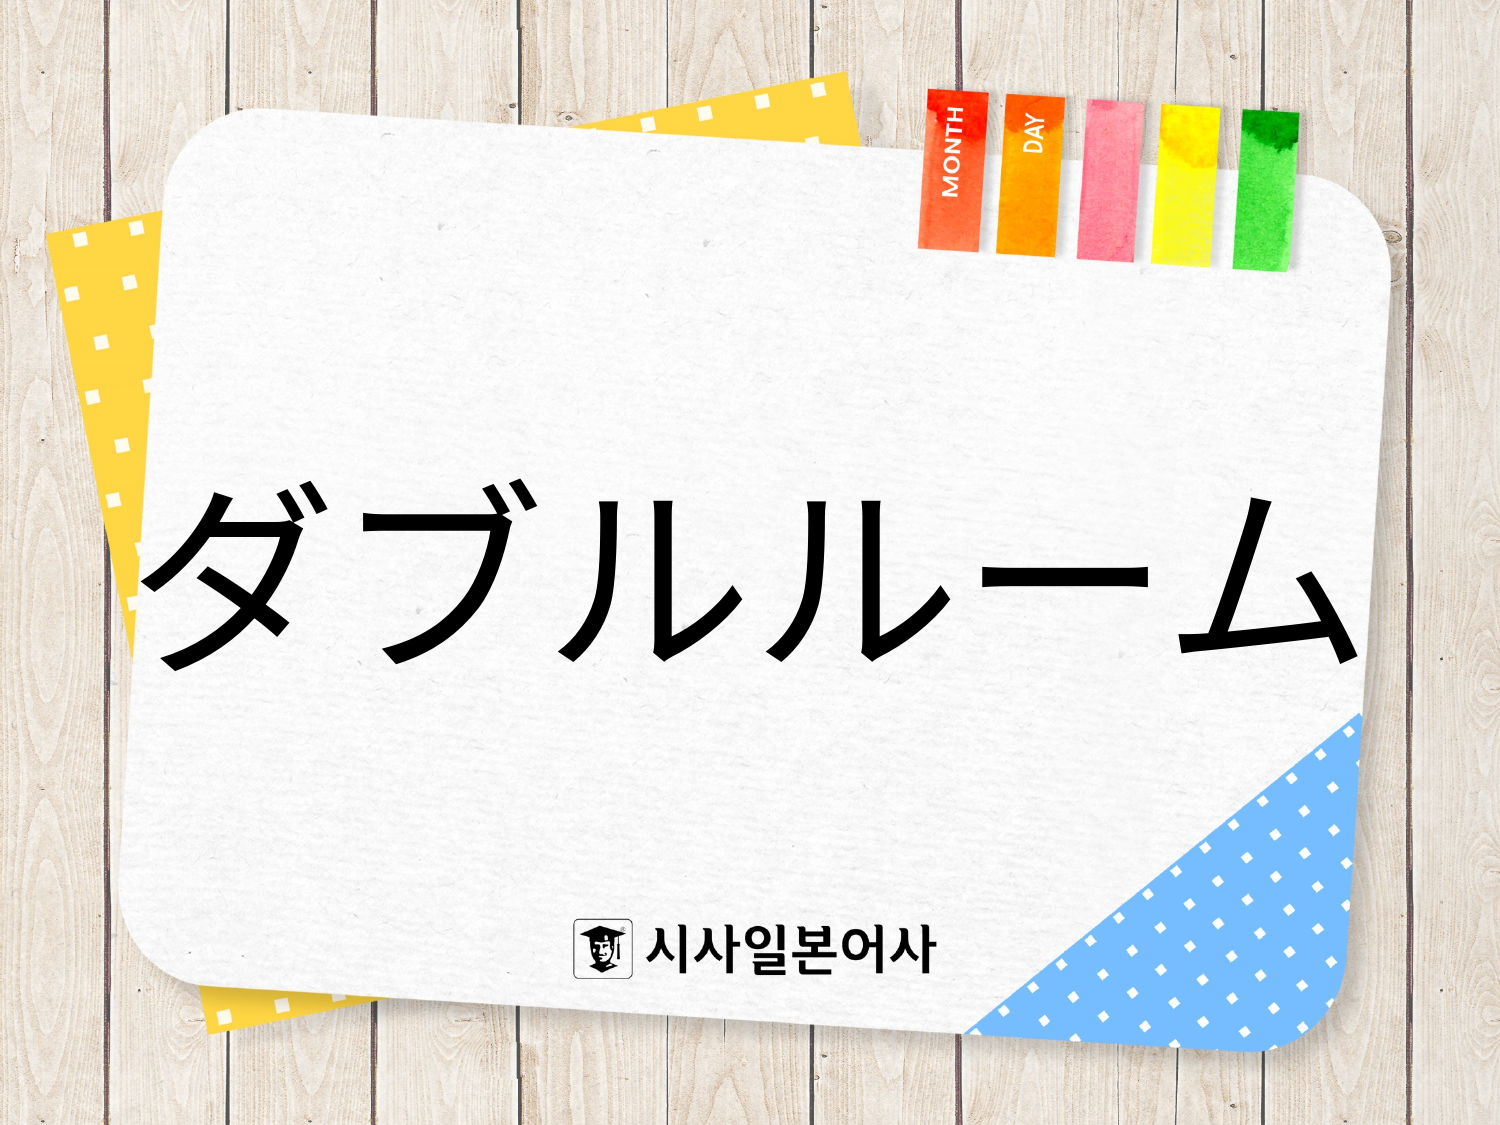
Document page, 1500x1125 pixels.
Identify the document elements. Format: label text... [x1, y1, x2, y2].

picture [0, 0, 1500, 1125]
title ダブルルーム [75, 338, 1425, 811]
